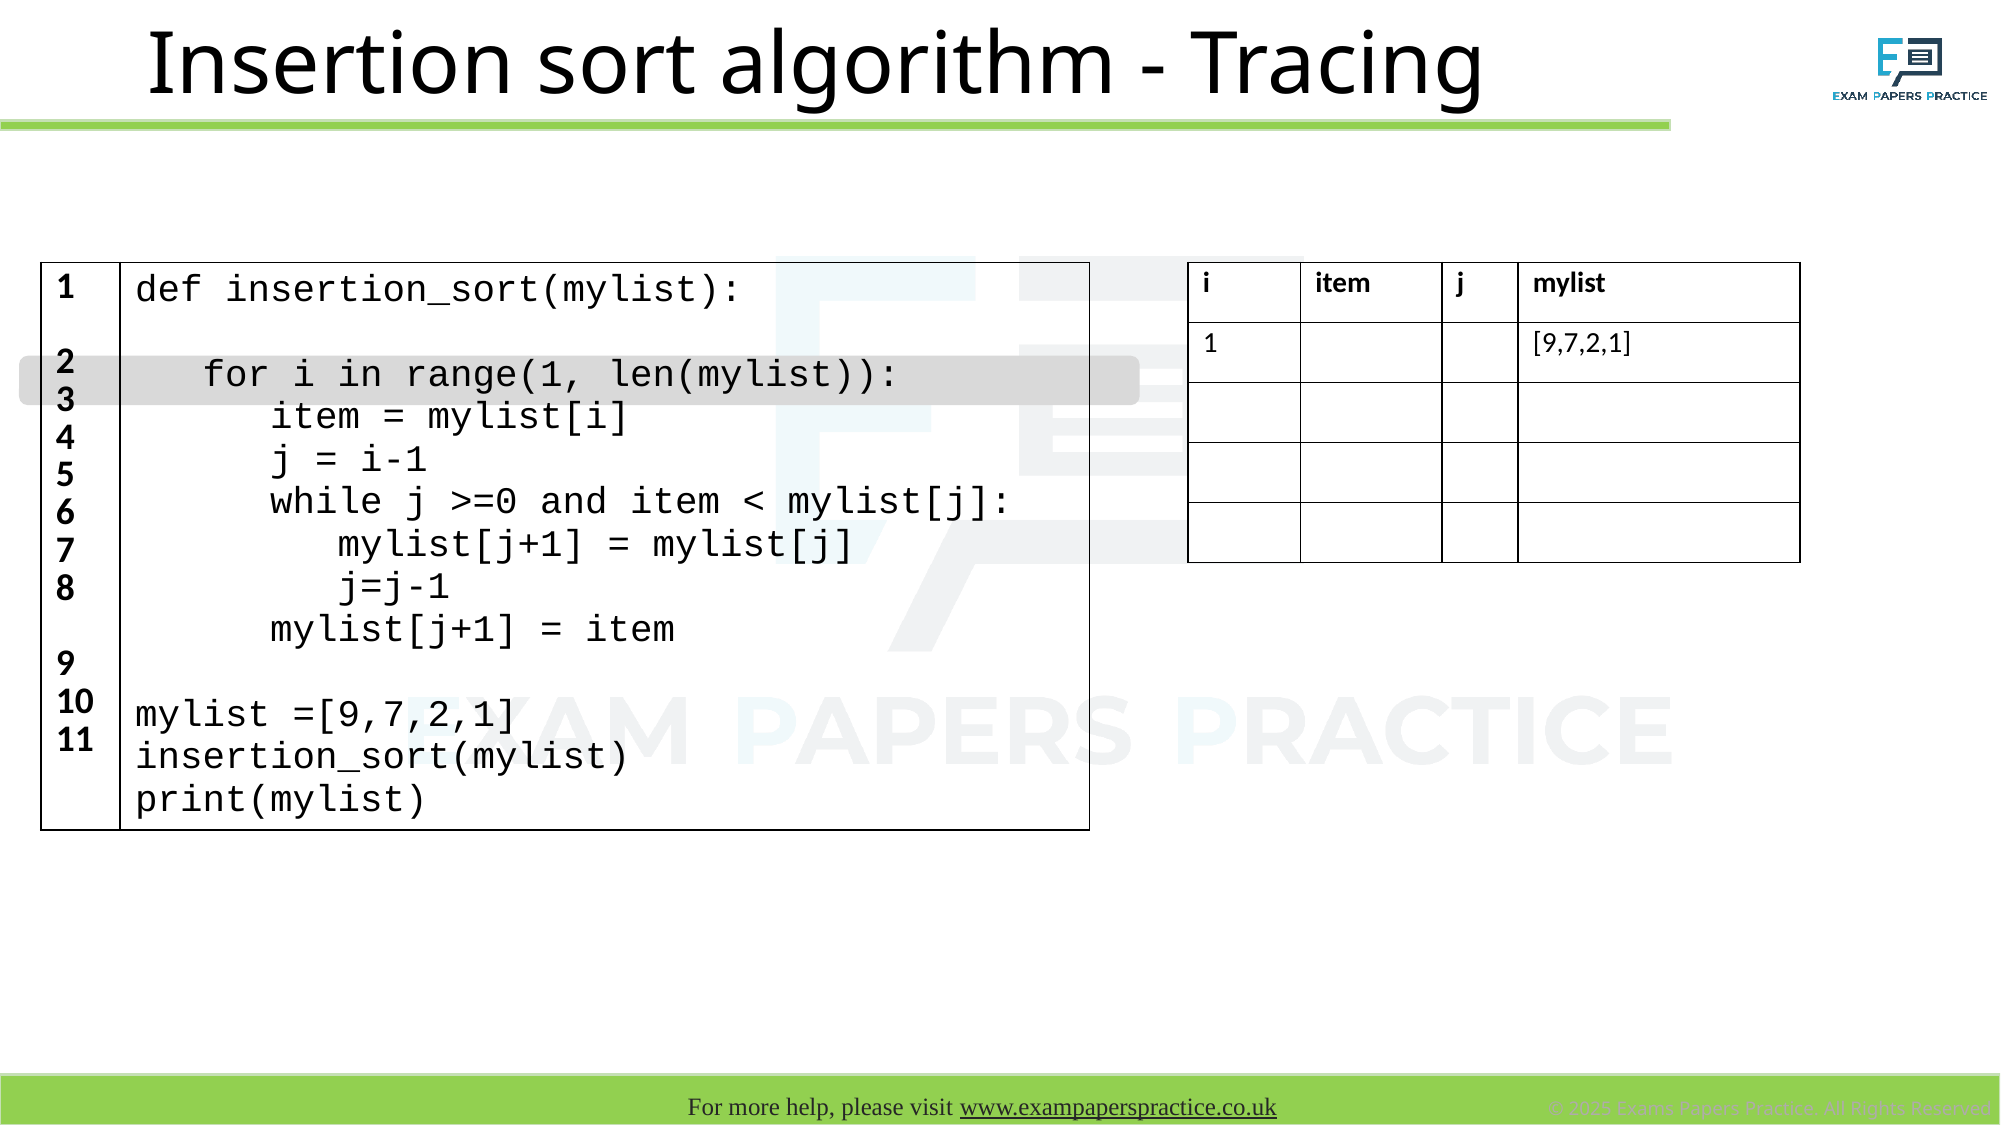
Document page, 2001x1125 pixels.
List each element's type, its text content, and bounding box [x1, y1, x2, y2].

table_cell [1301, 383, 1441, 442]
table_cell [1443, 443, 1517, 502]
title Insertion sort algorithm - Tracing [132, 11, 1858, 121]
table_cell [9,7,2,1] [1519, 323, 1799, 382]
table_cell [1519, 383, 1799, 442]
table_header item [1301, 263, 1441, 322]
table_cell [1443, 383, 1517, 442]
table_header 1 2 3 4 5 6 7 8 9 10 11 [42, 263, 119, 829]
table_cell [1443, 503, 1517, 562]
text_box [1090, 355, 1140, 406]
table_cell 1 [1189, 323, 1300, 382]
table_cell [1301, 443, 1441, 502]
table_cell [1189, 503, 1300, 562]
table_header def insertion_sort(mylist): for i in range(1, len(mylist)): item = mylist[i] j = i-1 while j >=0 and item < mylist[j]: mylist[j+1] = mylist[j] j=j-1 mylist[j+1] = item mylist =[9,7,2,1] insertion_sort(mylist) print(mylist) [121, 263, 1089, 829]
table_header i [1189, 263, 1300, 322]
table_cell [1301, 503, 1441, 562]
table_header mylist [1519, 263, 1799, 322]
text_box [18, 355, 40, 406]
table_cell [1301, 323, 1441, 382]
table_cell [1189, 443, 1300, 502]
table_cell [1443, 323, 1517, 382]
table_header j [1443, 263, 1517, 322]
table_cell [1519, 443, 1799, 502]
table_cell [1189, 383, 1300, 442]
table_cell [1519, 503, 1799, 562]
